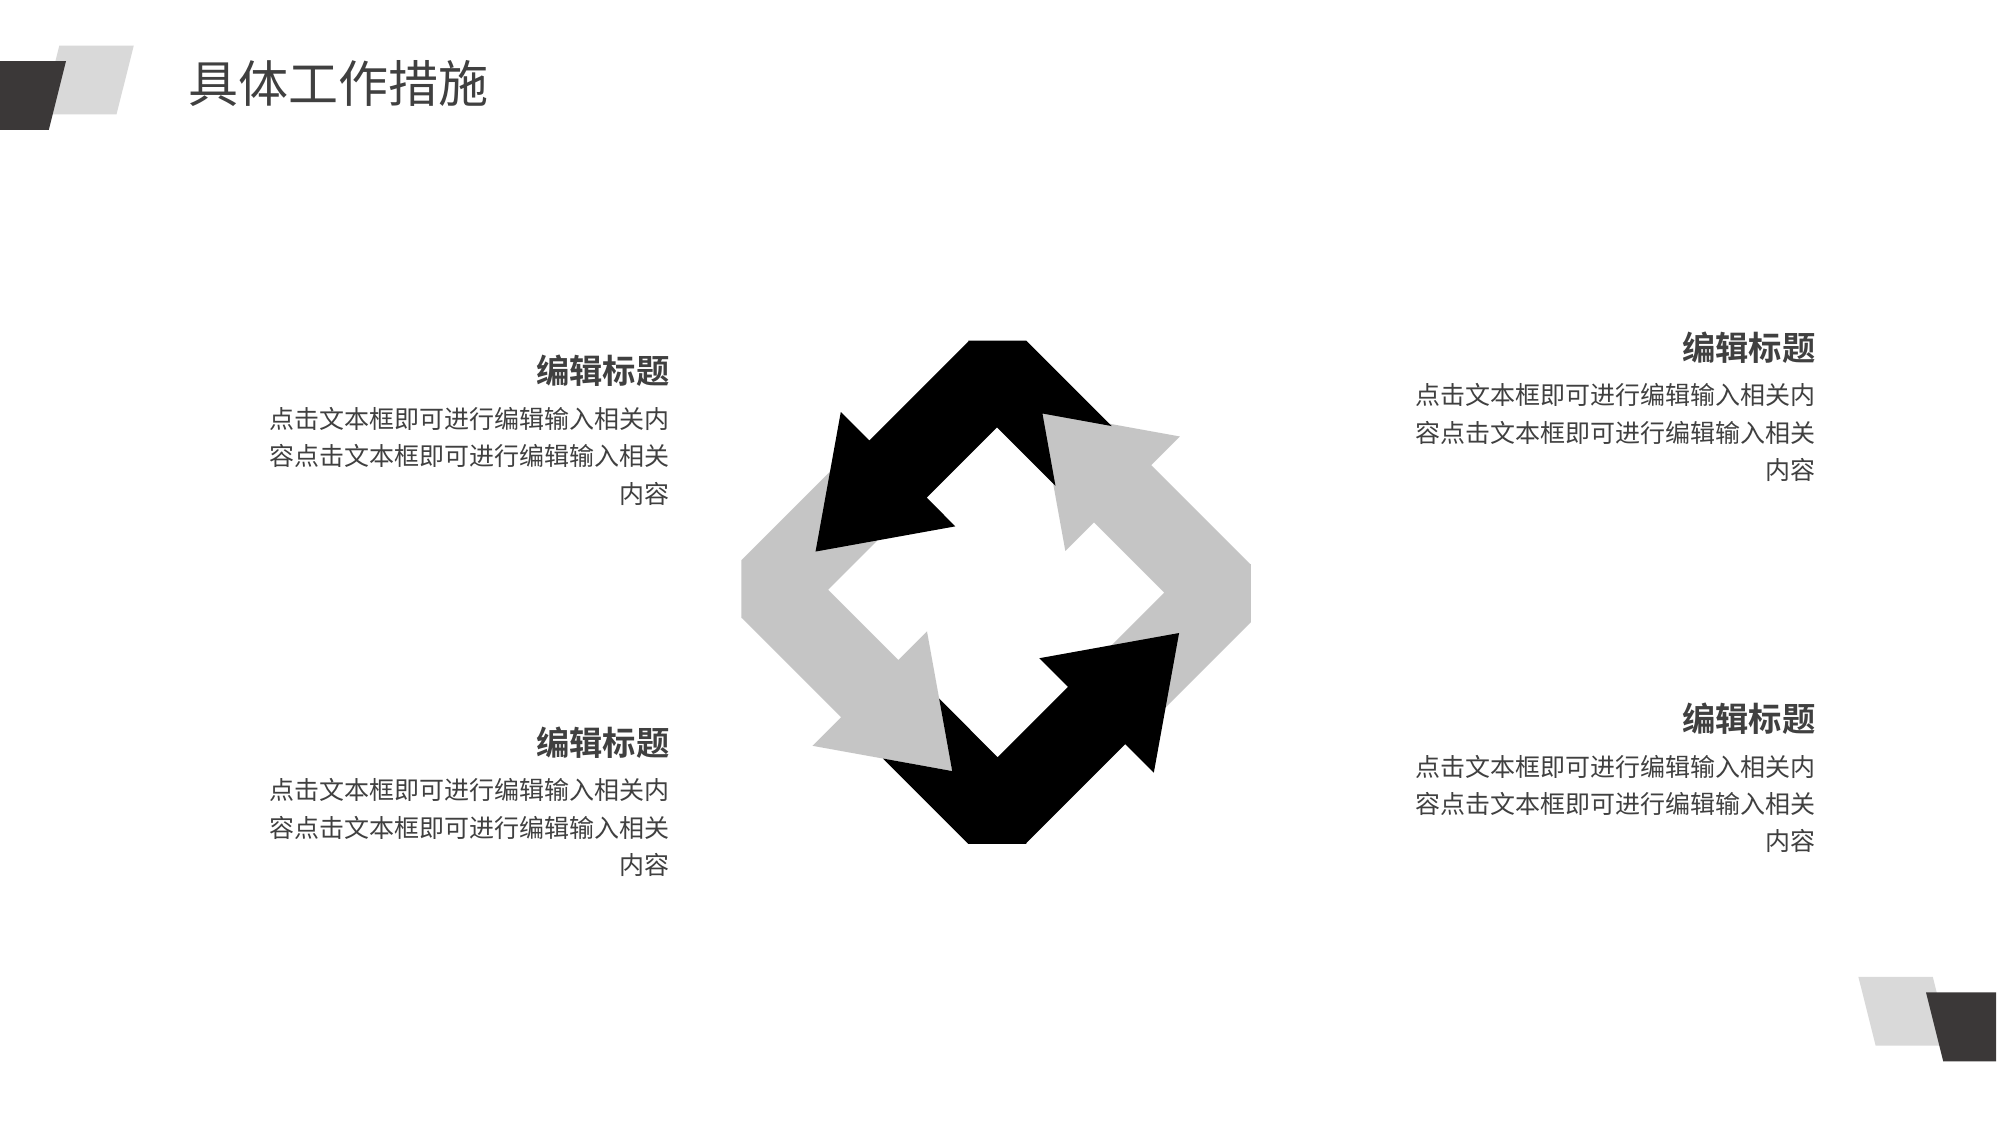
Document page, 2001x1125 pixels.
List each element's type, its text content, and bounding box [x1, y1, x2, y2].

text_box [0, 45, 134, 130]
text_box 编辑标题 [1625, 319, 1831, 375]
text_box 点击文本框即可进行编辑输入相关内容点击文本框即可进行编辑输入相关内容 [239, 388, 685, 516]
text_box 点击文本框即可进行编辑输入相关内容点击文本框即可进行编辑输入相关内容 [1385, 364, 1831, 492]
text_box 编辑标题 [1625, 690, 1831, 746]
text_box 具体工作措施 [173, 45, 1064, 121]
text_box 点击文本框即可进行编辑输入相关内容点击文本框即可进行编辑输入相关内容 [239, 759, 685, 887]
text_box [1858, 976, 1997, 1062]
text_box 编辑标题 [479, 714, 685, 770]
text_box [754, 358, 1238, 826]
text_box 点击文本框即可进行编辑输入相关内容点击文本框即可进行编辑输入相关内容 [1385, 736, 1831, 864]
text_box 编辑标题 [479, 343, 685, 398]
